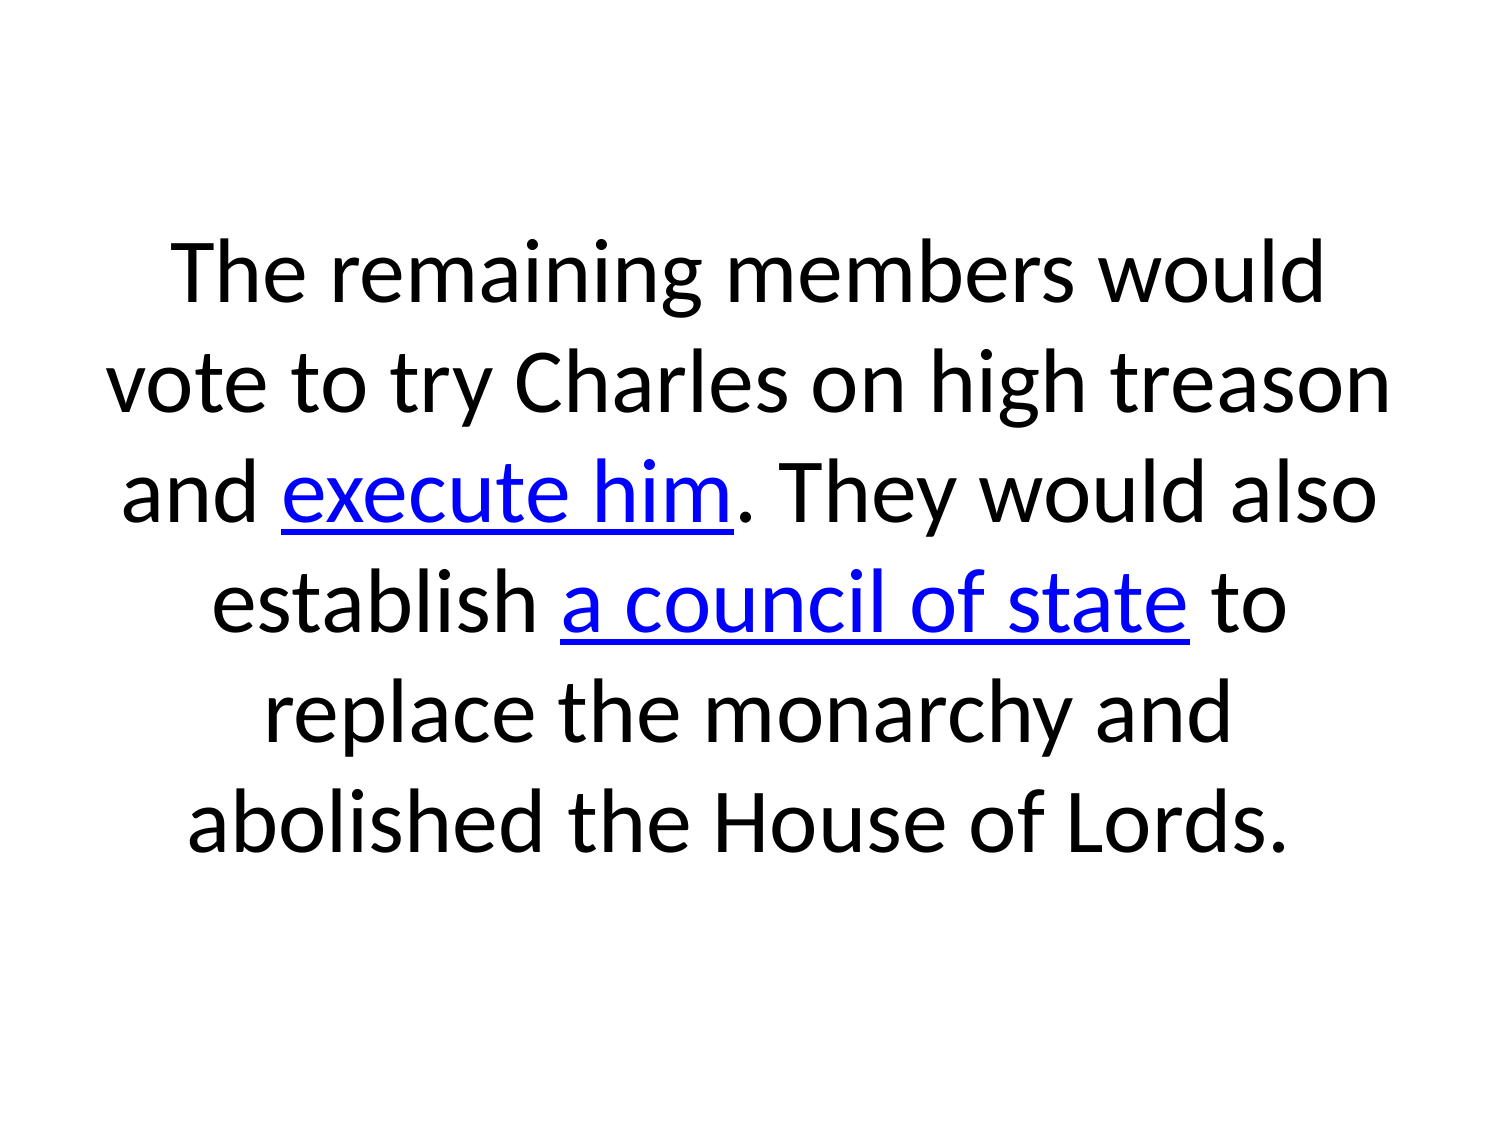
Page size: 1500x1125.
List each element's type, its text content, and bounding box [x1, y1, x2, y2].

title The remaining members would vote to try Charles on high treason and execute him. They would also establish a council of state to replace the monarchy and abolished the House of Lords. [74, 44, 1426, 1038]
